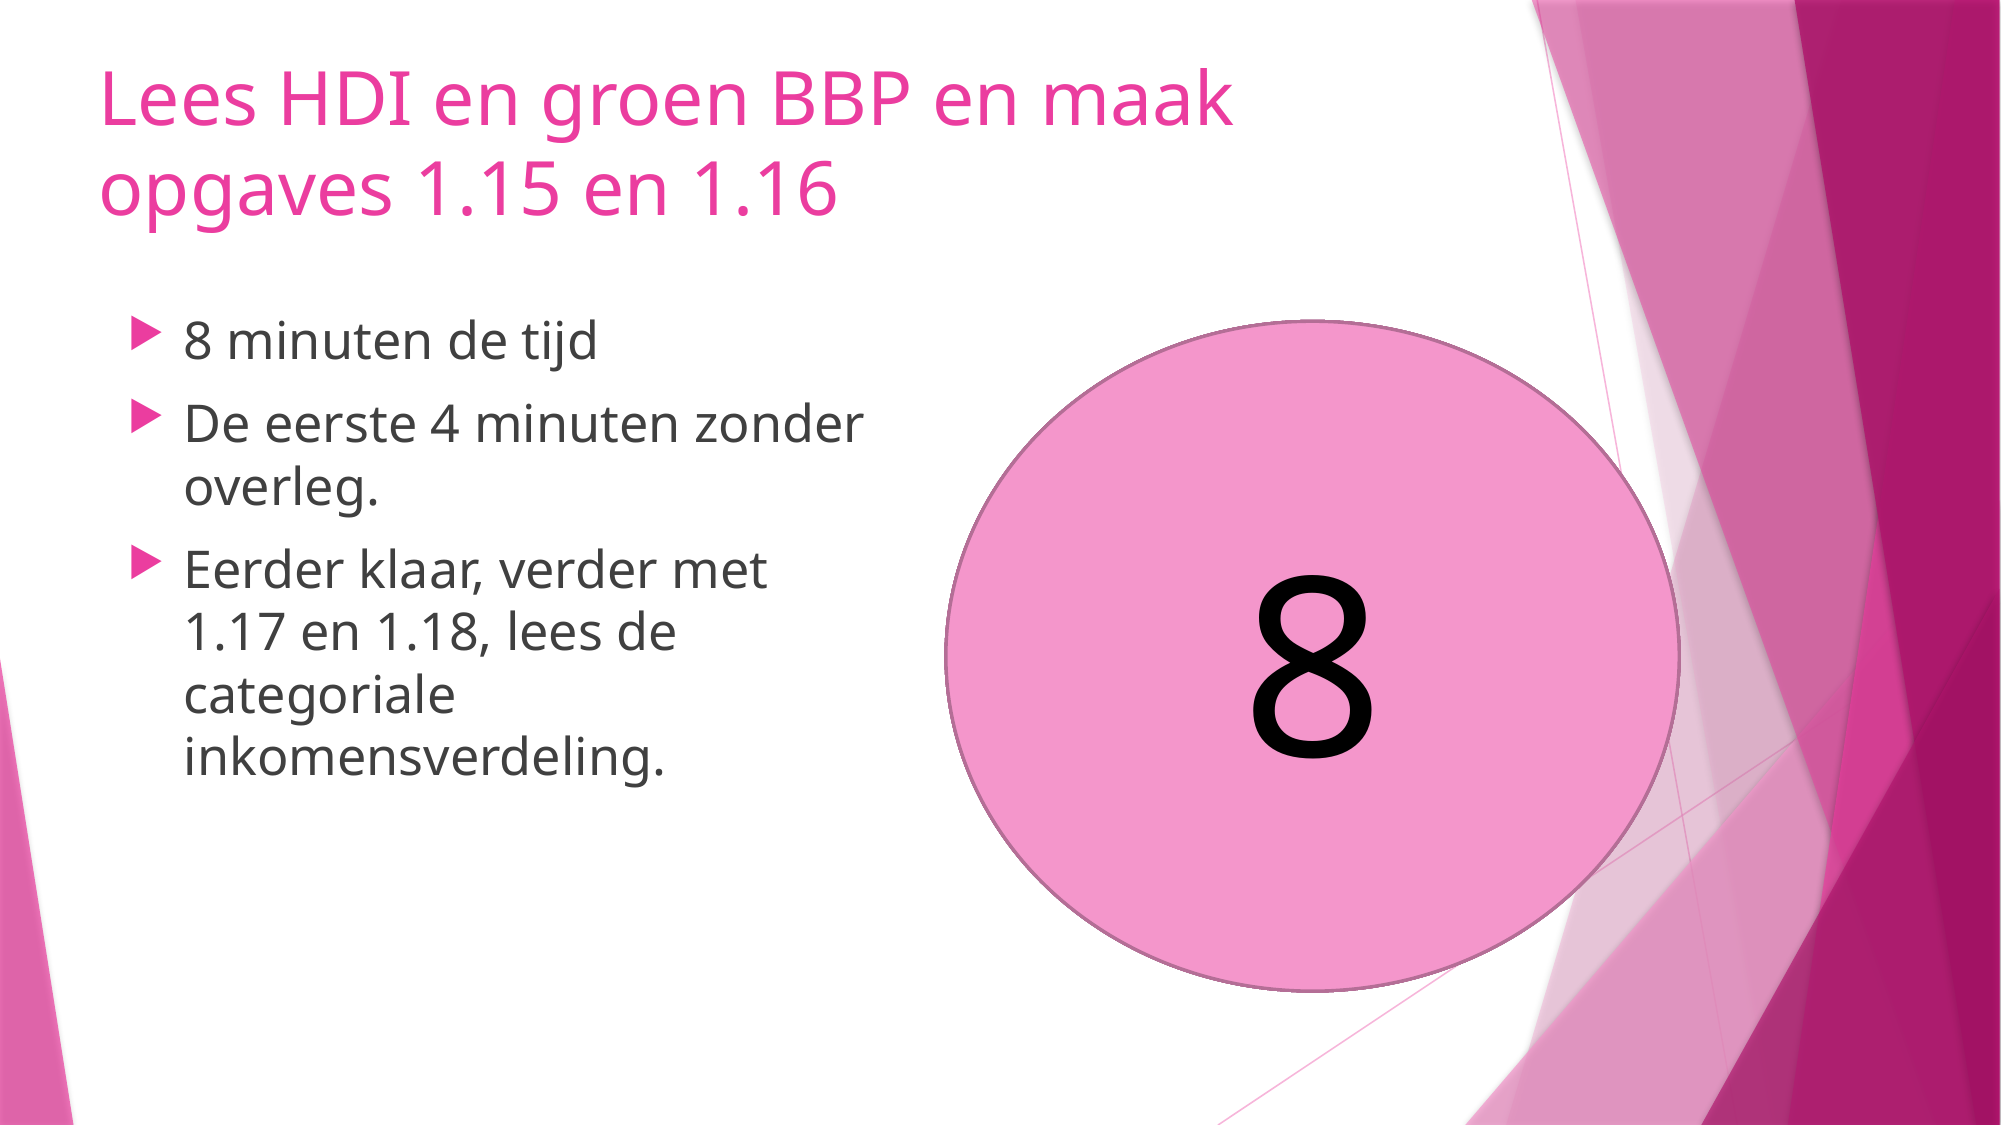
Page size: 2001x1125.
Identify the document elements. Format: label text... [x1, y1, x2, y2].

list 8 minuten de tijd De eerste 4 minuten zonder overleg. Eerder klaar, verder met 1.17 en 1.18, lees de categoriale inkomensverdeling. [112, 299, 896, 992]
text_box 8 [944, 319, 1681, 993]
title Lees HDI en groen BBP en maak opgaves 1.15 en 1.16 [83, 42, 1494, 260]
